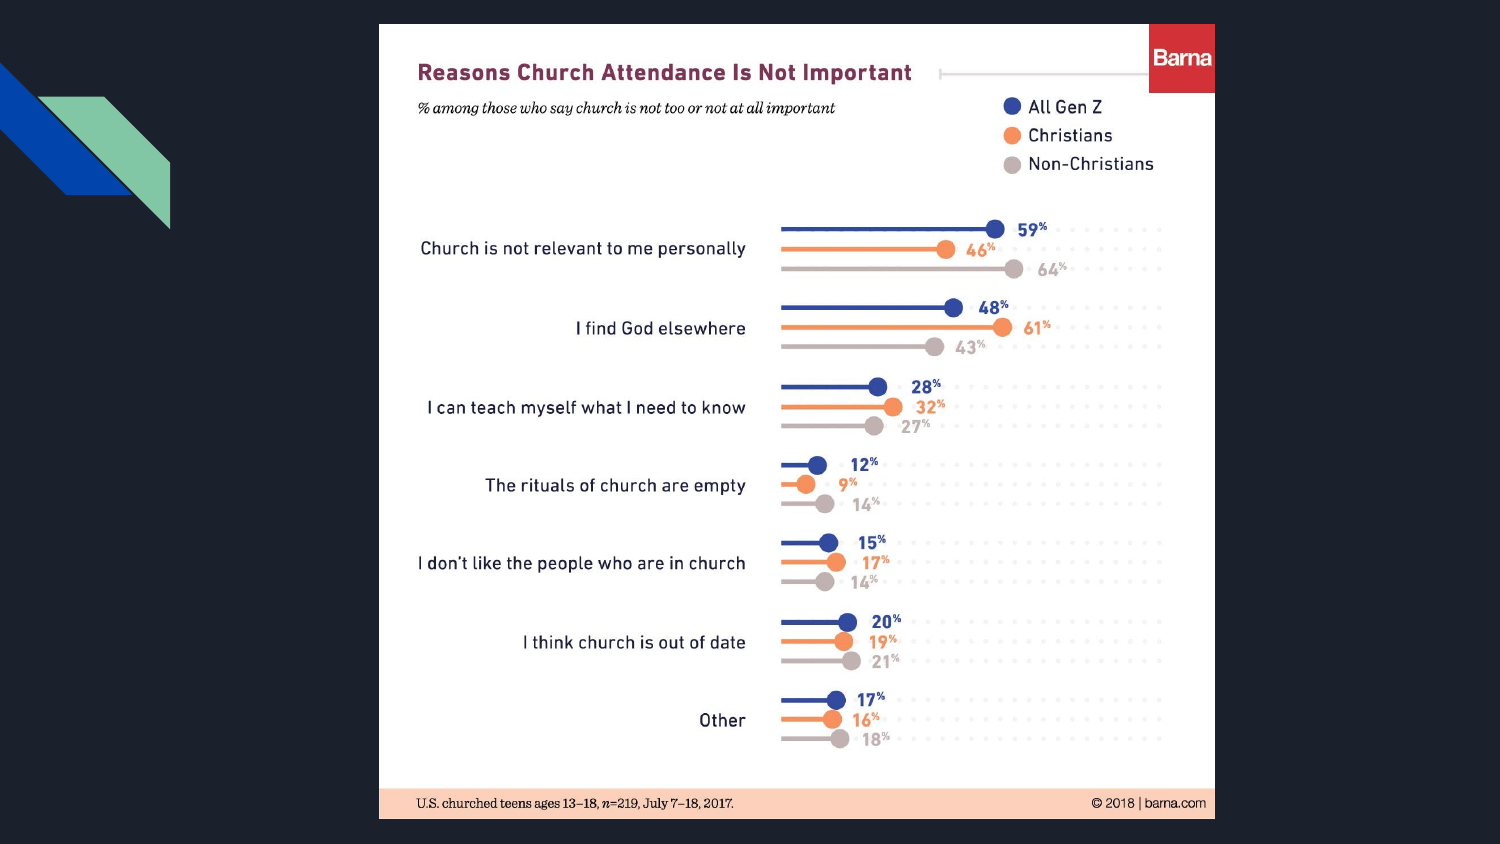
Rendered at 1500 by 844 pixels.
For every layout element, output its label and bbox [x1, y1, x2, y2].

picture [379, 24, 1215, 819]
